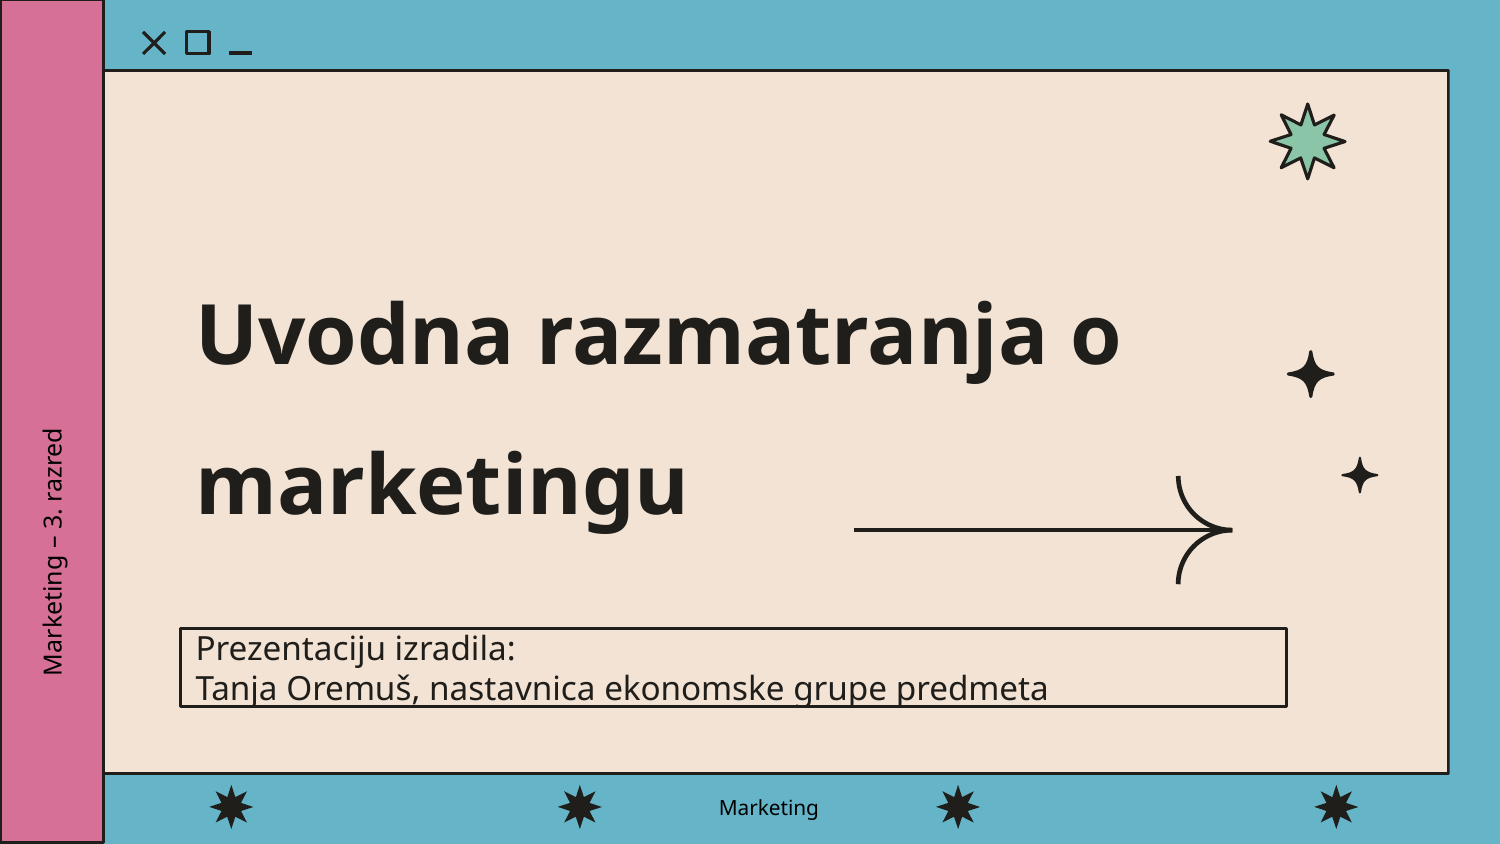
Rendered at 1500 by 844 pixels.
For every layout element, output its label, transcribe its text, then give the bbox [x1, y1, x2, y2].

text_box Marketing – 3. razred [12, 152, 91, 691]
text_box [132, 21, 252, 65]
subtitle Prezentaciju izradila: Tanja Oremuš, nastavnica ekonomske grupe predmeta [179, 627, 1288, 708]
title Uvodna razmatranja o marketingu [180, 134, 1287, 627]
text_box [1270, 103, 1346, 179]
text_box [854, 421, 1287, 639]
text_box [209, 784, 1359, 830]
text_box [1286, 349, 1379, 494]
